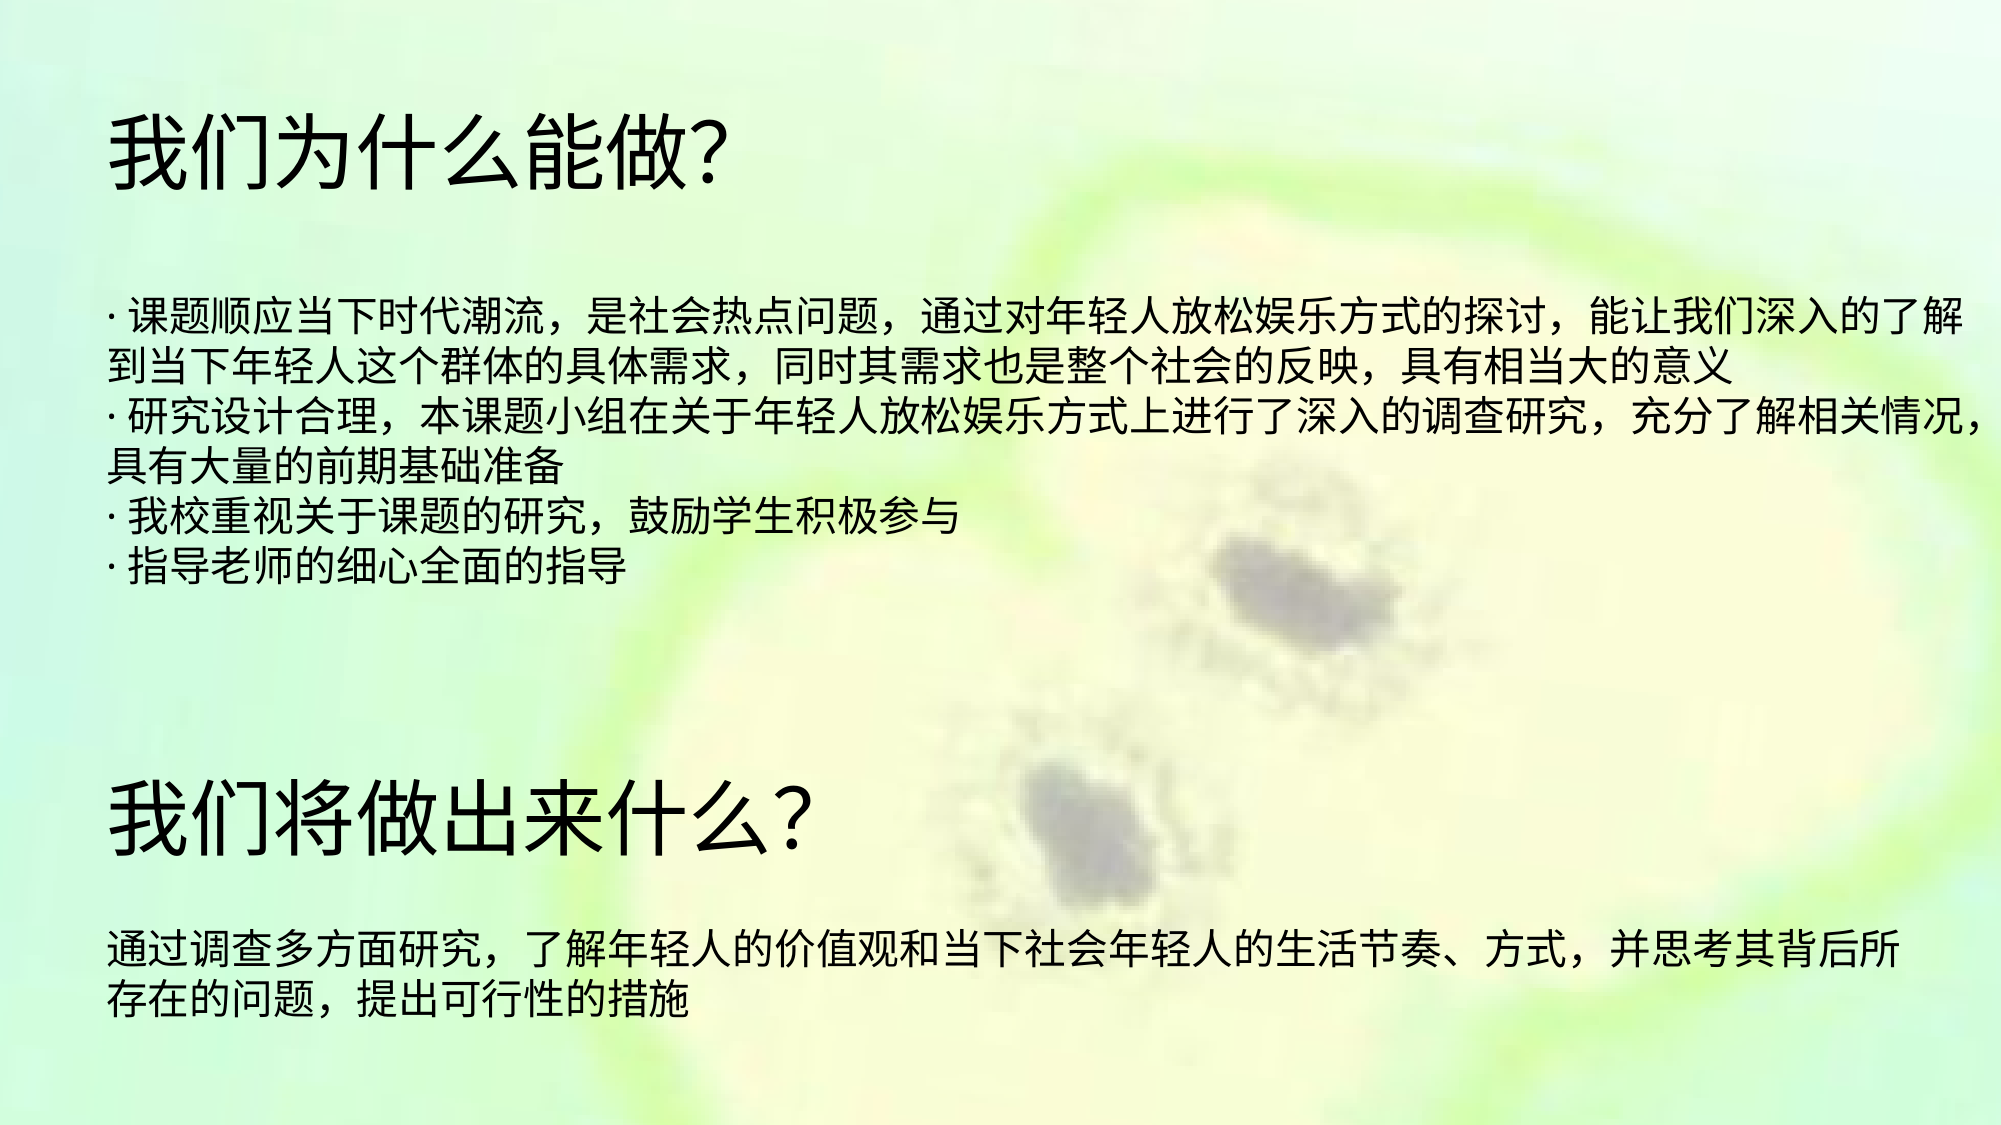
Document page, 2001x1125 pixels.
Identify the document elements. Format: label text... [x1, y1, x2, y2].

picture [0, 0, 2001, 1125]
text_box 我们为什么能做？ [91, 93, 1686, 208]
